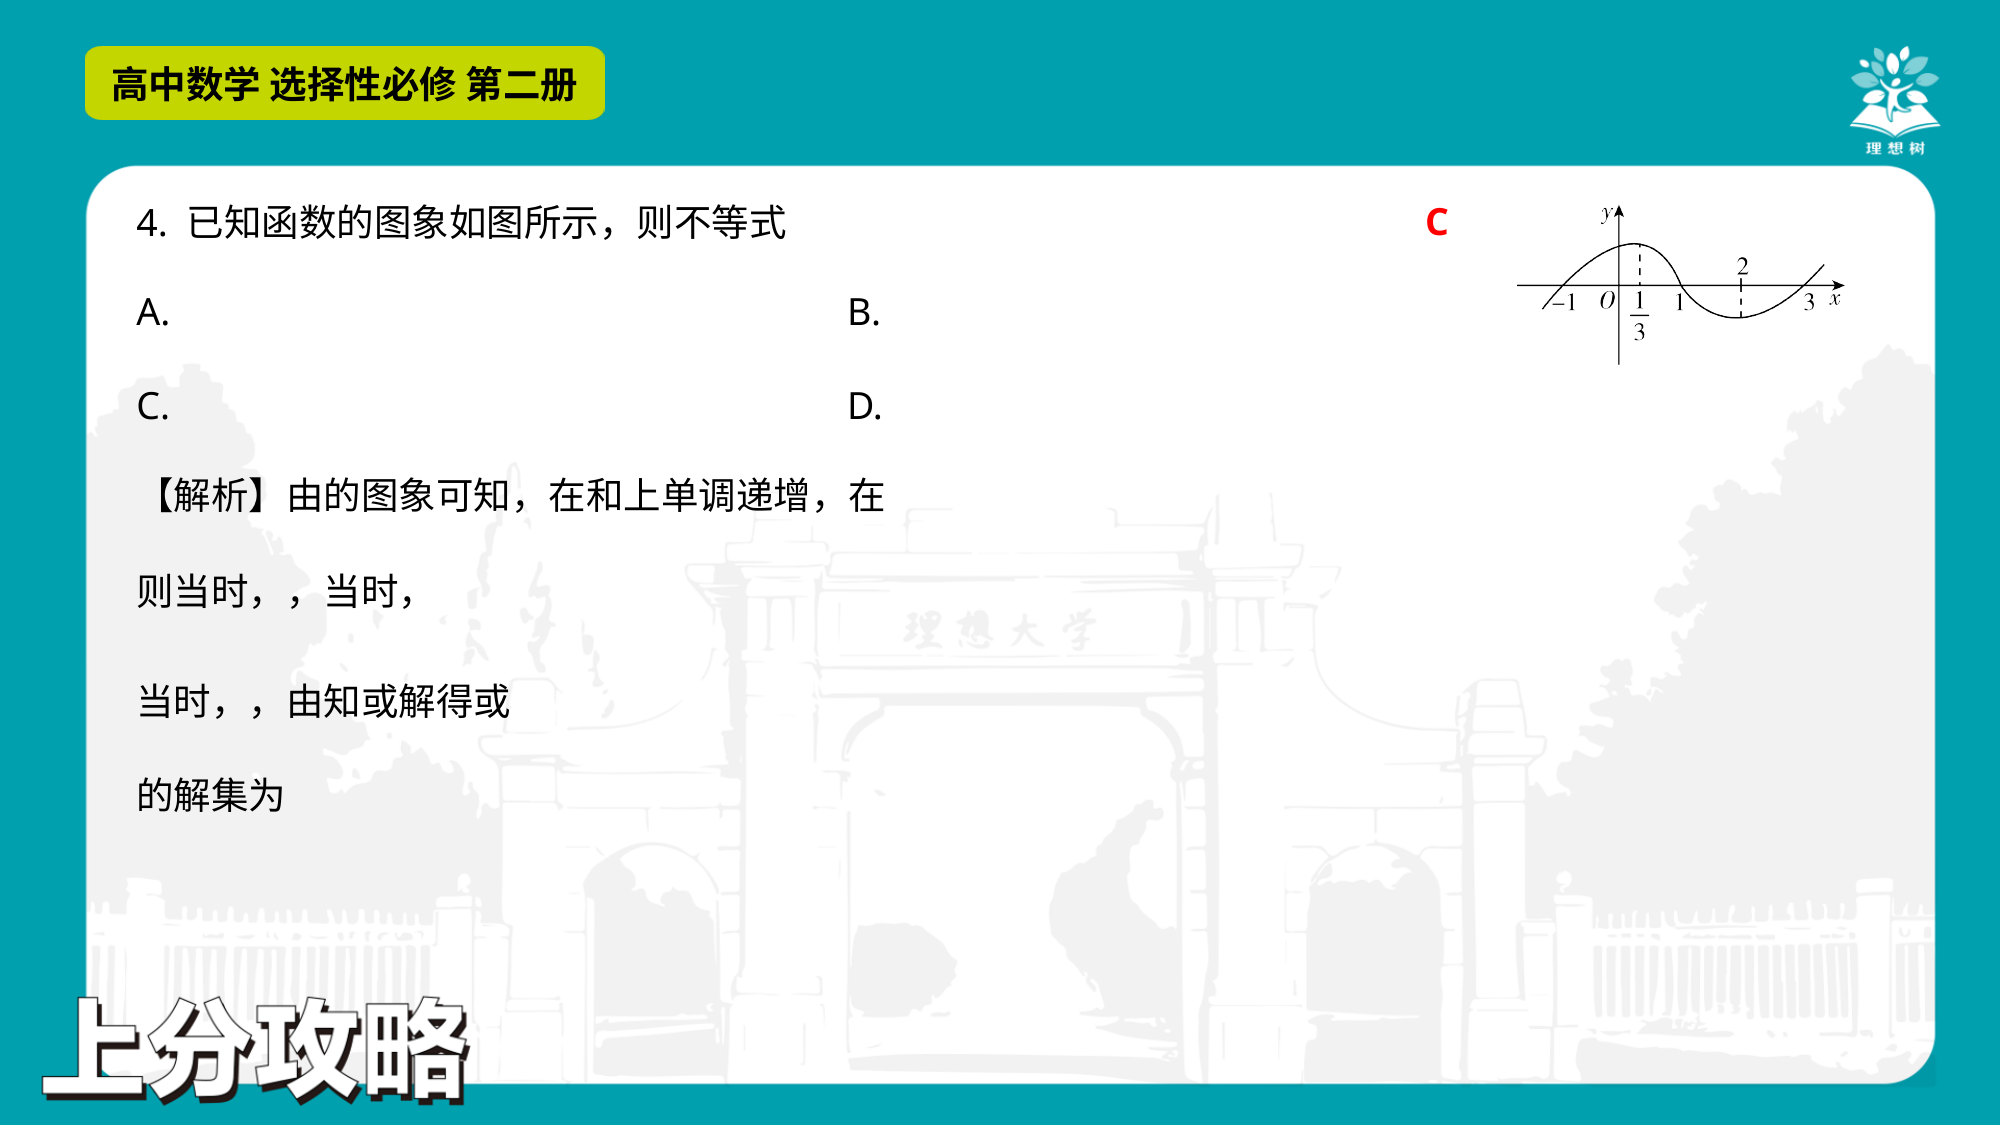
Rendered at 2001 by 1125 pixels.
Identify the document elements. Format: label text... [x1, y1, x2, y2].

text_box C [1409, 176, 1465, 237]
picture [0, 0, 2000, 1125]
